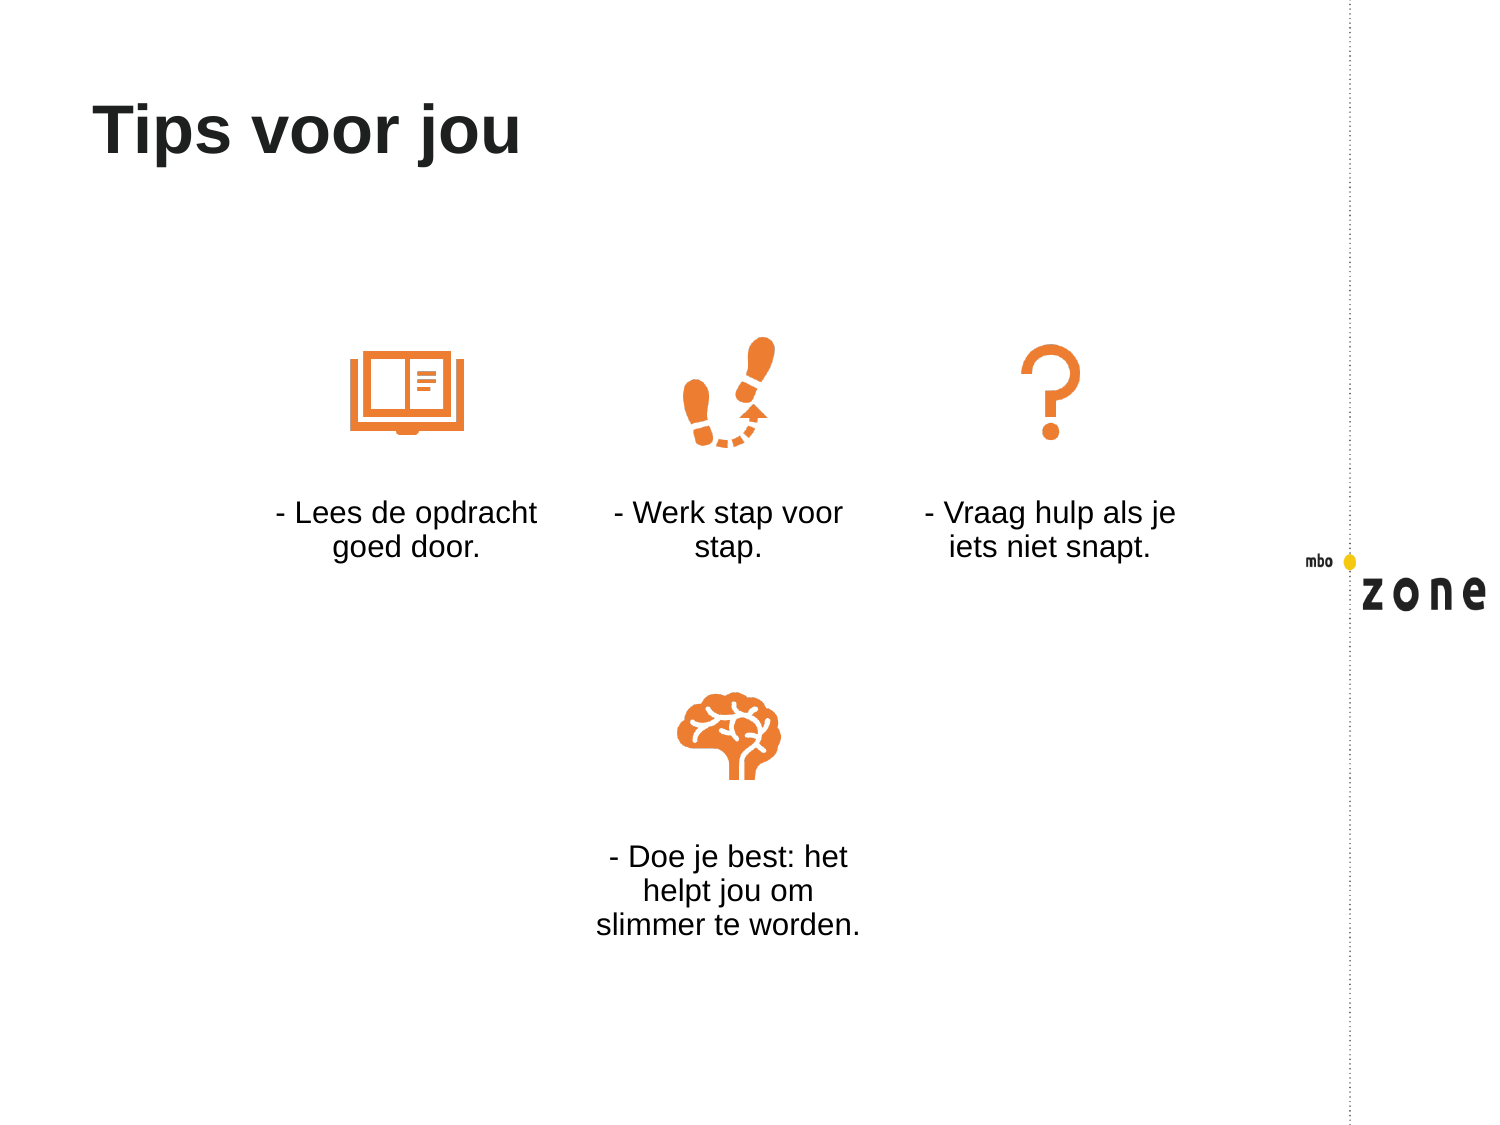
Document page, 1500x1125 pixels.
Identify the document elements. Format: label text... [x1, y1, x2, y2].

title Tips voor jou [93, 94, 1205, 272]
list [252, 283, 1205, 998]
picture [1197, 0, 1500, 1125]
